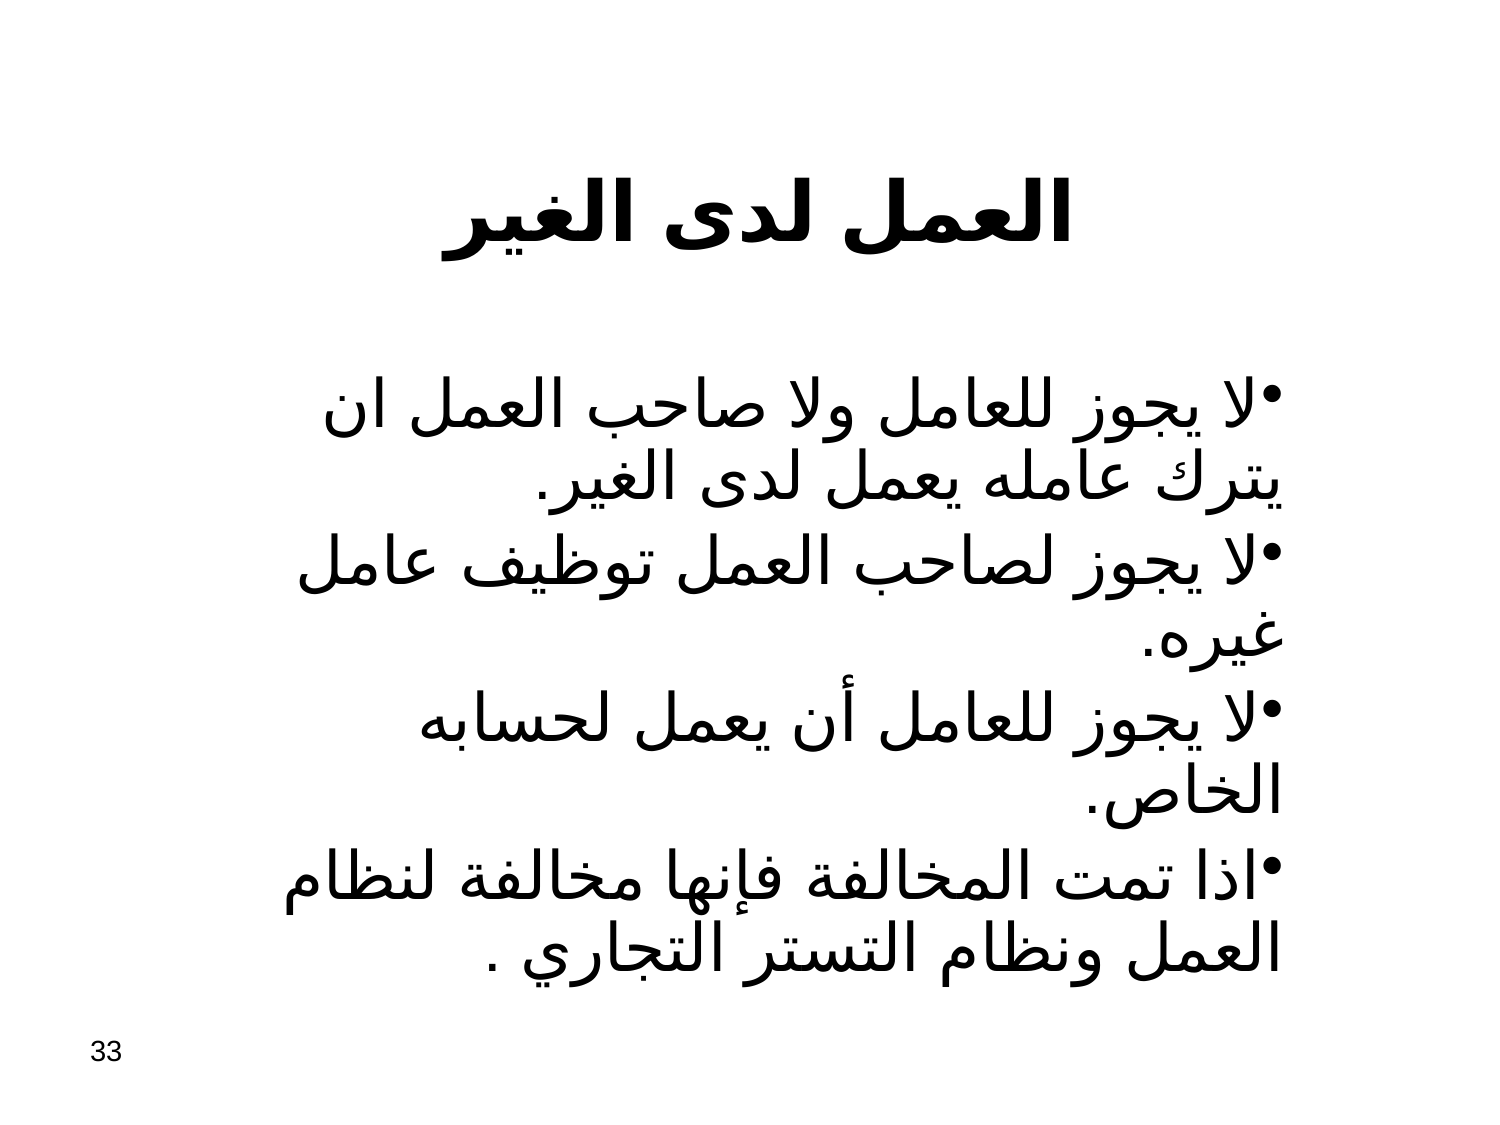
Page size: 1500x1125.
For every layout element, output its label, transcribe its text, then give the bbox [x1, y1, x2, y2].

slide_number 33 [74, 1024, 426, 1103]
title العمل لدى الغير [112, 87, 1388, 329]
subtitle لا يجوز للعامل ولا صاحب العمل ان يترك عامله يعمل لدى الغير. لا يجوز لصاحب العمل توظيف عامل غيره. لا يجوز للعامل أن يعمل لحسابه الخاص. اذا تمت المخالفة فإنها مخالفة لنظام العمل ونظام التستر التجاري . [187, 362, 1301, 951]
